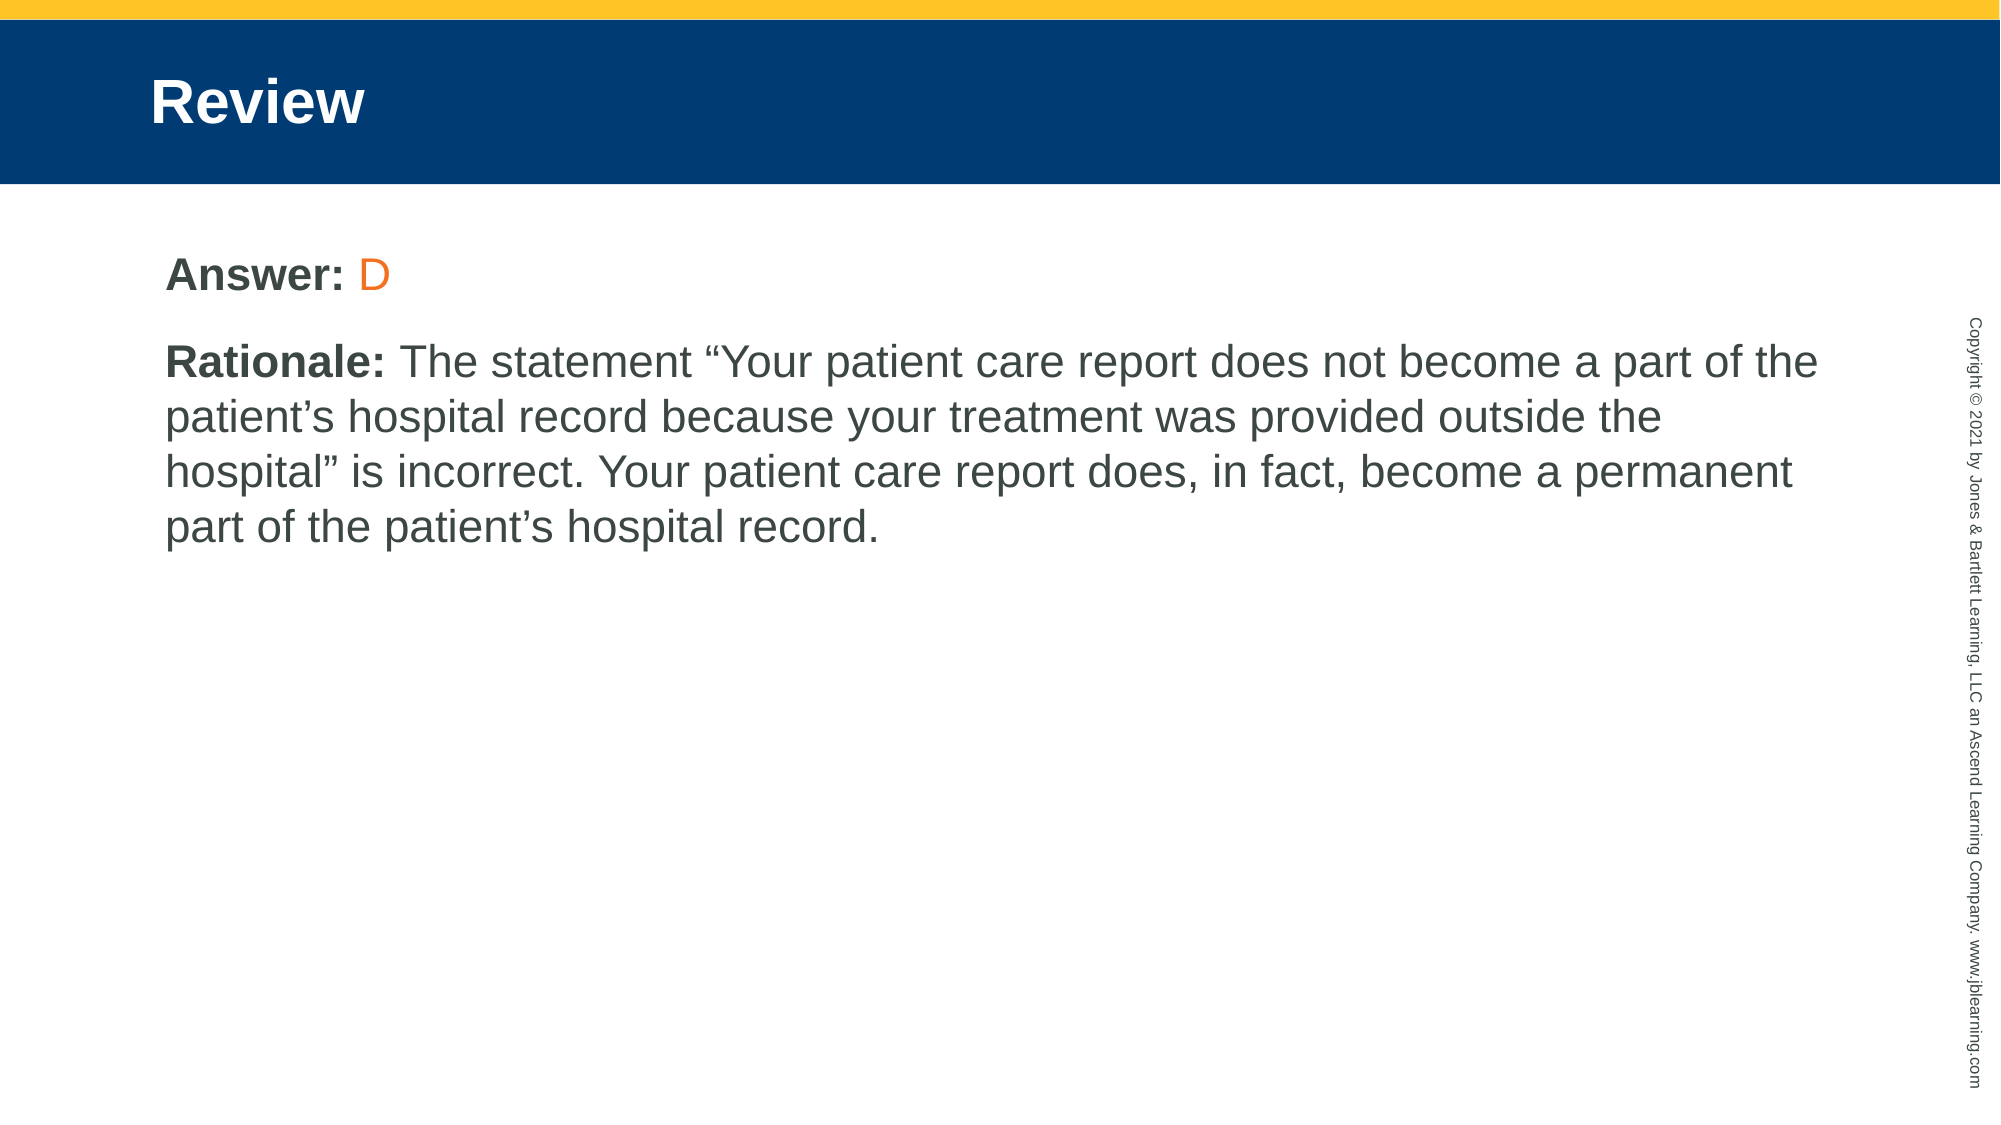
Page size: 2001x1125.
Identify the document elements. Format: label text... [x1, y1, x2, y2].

title Review [0, 19, 2000, 185]
list Answer: D Rationale: The statement “Your patient care report does not become a part of the patient’s hospital record because your treatment was provided outside the hospital” is incorrect. Your patient care report does, in fact, become a permanent part of the patient’s hospital record. [150, 237, 1850, 1025]
